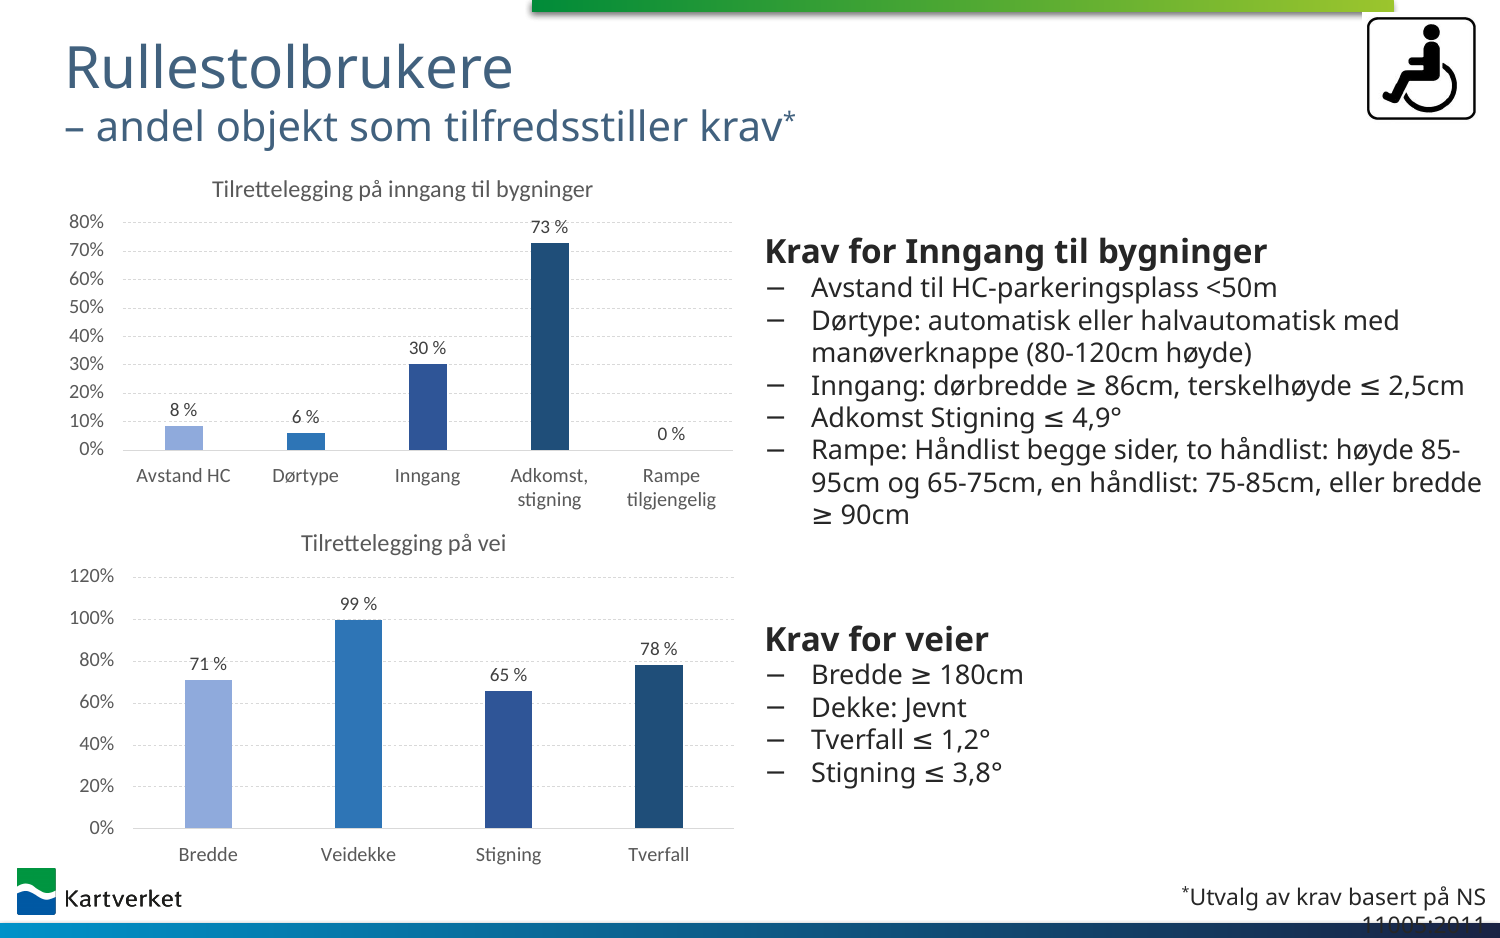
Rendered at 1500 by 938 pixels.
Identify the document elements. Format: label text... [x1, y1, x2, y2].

text_box Rullestolbrukere – andel objekt som tilfredsstiller krav* [49, 25, 1431, 158]
text_box Krav for veier Bredde ≥ 180cm Dekke: Jevnt Tverfall ≤ 1,2° Stigning ≤ 3,8° [749, 610, 1500, 795]
picture [62, 166, 744, 519]
text_box *Utvalg av krav basert på NS 11005:2011 [1068, 873, 1500, 938]
picture [1362, 12, 1481, 126]
picture [62, 520, 746, 874]
text_box Krav for Inngang til bygninger Avstand til HC-parkeringsplass <50m Dørtype: automatisk eller halvautomatisk med manøverknappe (80-120cm høyde) Inngang: dørbredde ≥ 86cm, terskelhøyde ≤ 2,5cm Adkomst Stigning ≤ 4,9° Rampe: Håndlist begge sider, to håndlist: høyde 85-95cm og 65-75cm, en håndlist: 75-85cm, eller bredde ≥ 90cm [749, 223, 1500, 538]
